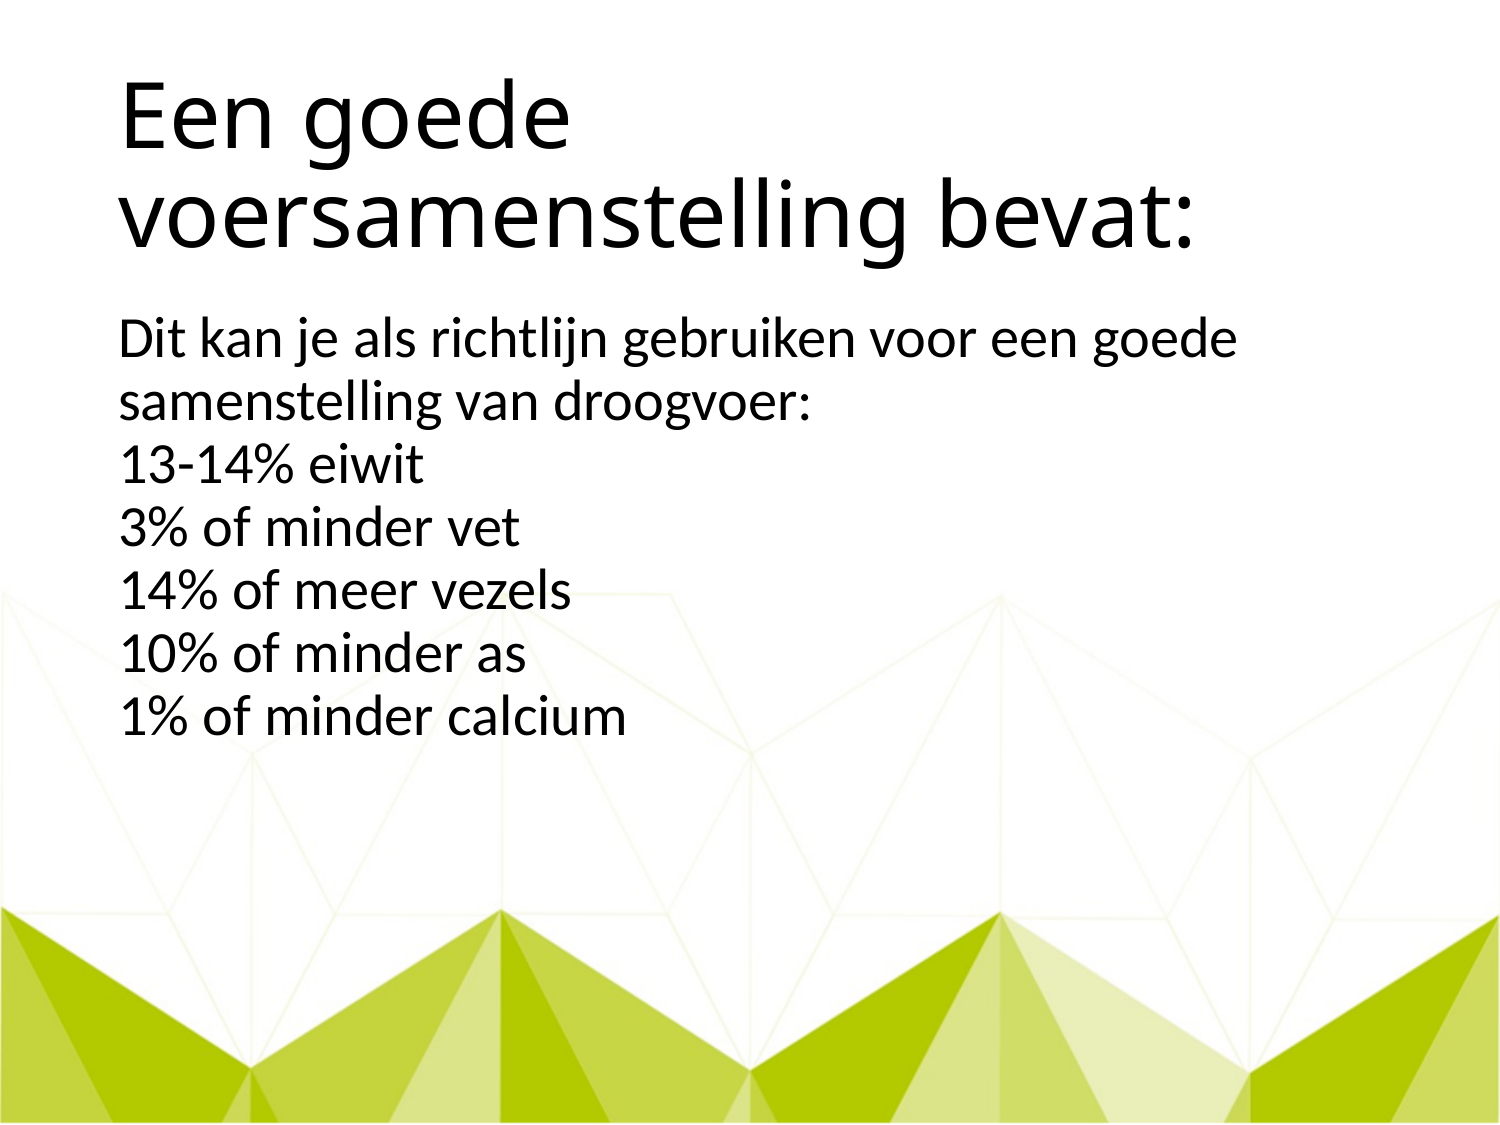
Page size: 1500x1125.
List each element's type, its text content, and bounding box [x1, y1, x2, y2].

list Dit kan je als richtlijn gebruiken voor een goede samenstelling van droogvoer: 13-14% eiwit 3% of minder vet 14% of meer vezels 10% of minder as 1% of minder calcium [103, 299, 1397, 1014]
title Een goede voersamenstelling bevat: [103, 59, 1397, 278]
picture [0, 0, 1500, 1125]
